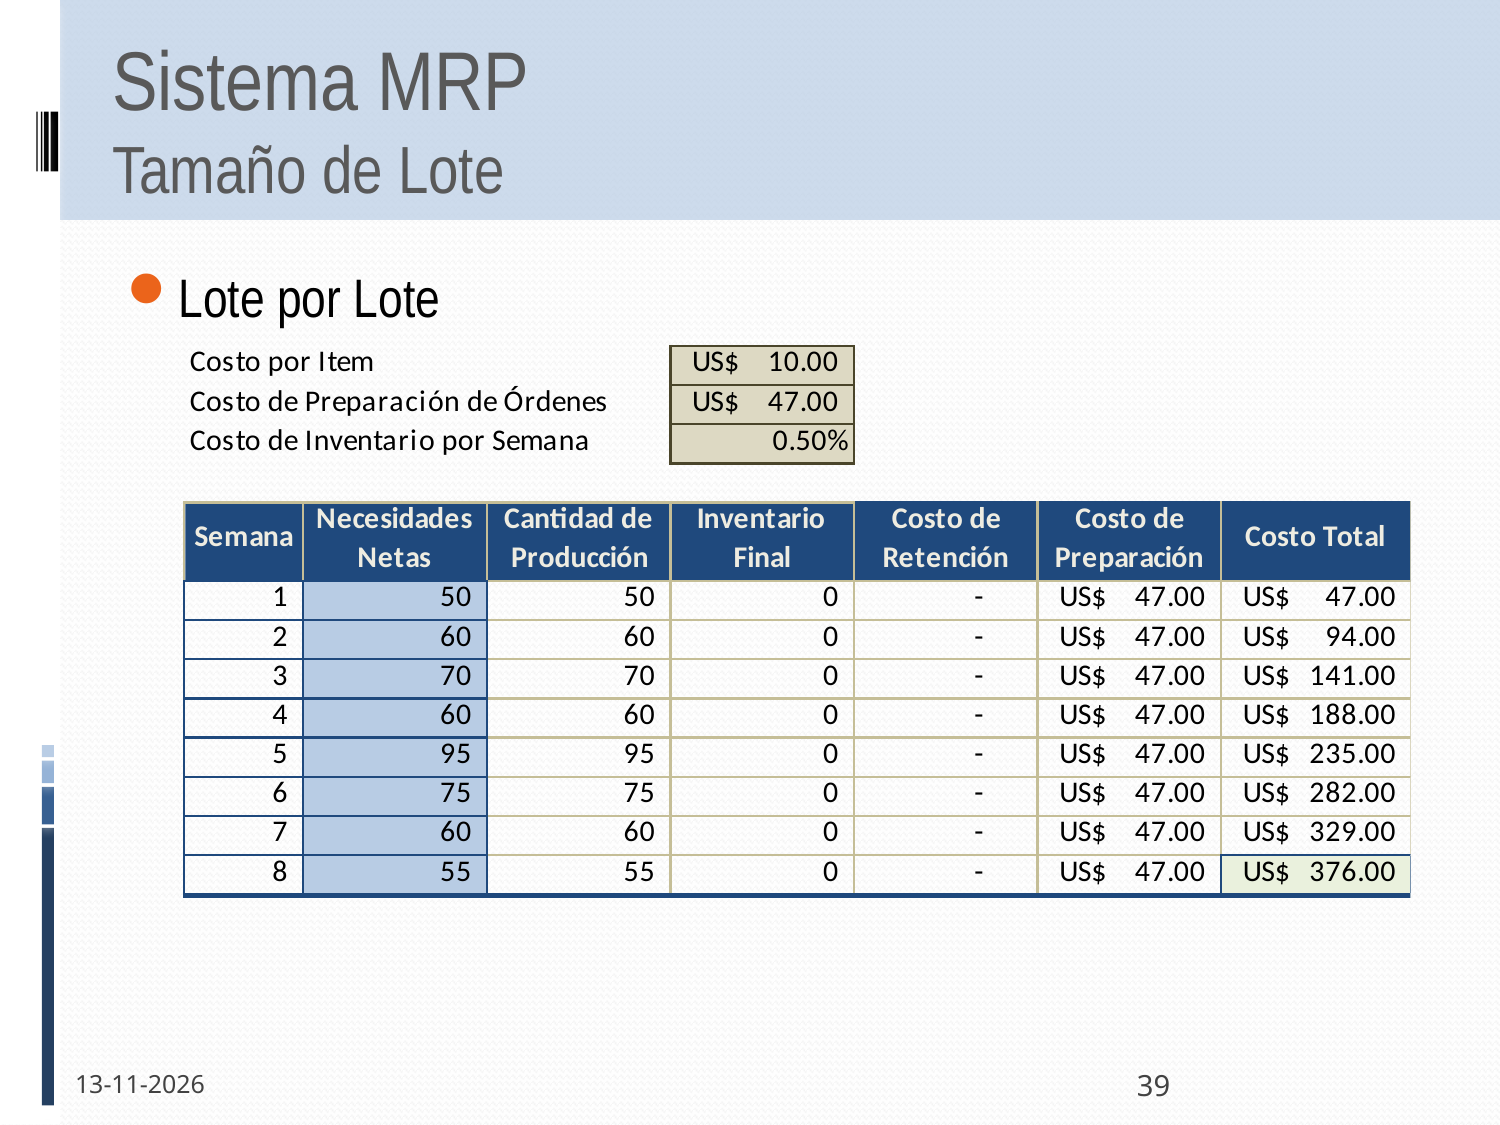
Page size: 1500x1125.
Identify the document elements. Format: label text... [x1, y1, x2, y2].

picture [182, 344, 1413, 938]
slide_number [75, 1042, 243, 1103]
title Sistema MRP Tamaño de Lote [111, 18, 1436, 207]
list Lote por Lote [111, 255, 1436, 1038]
slide_number 39 [1045, 1046, 1171, 1107]
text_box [176, 347, 1417, 948]
